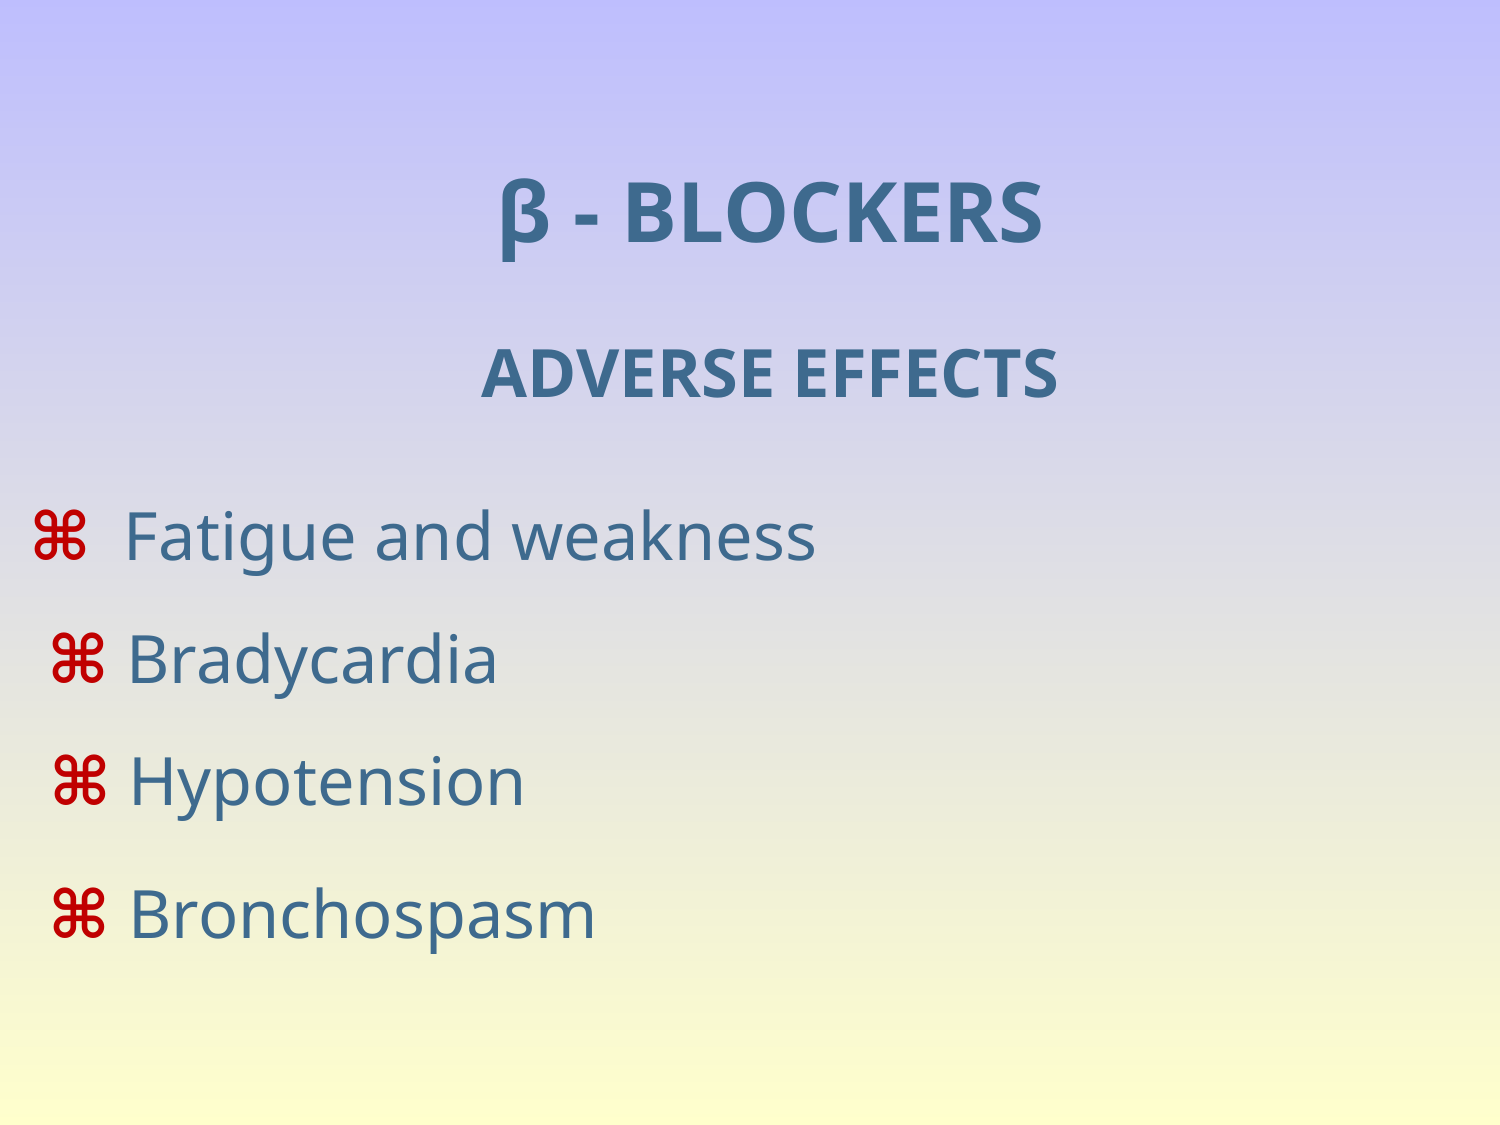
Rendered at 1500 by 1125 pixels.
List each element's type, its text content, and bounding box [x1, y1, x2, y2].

text_box β - BLOCKERS ADVERSE EFFECTS ⌘ Fatigue and weakness ⌘ Bradycardia ⌘ Hypotension ⌘ Bronchospasm [0, 0, 1500, 1125]
